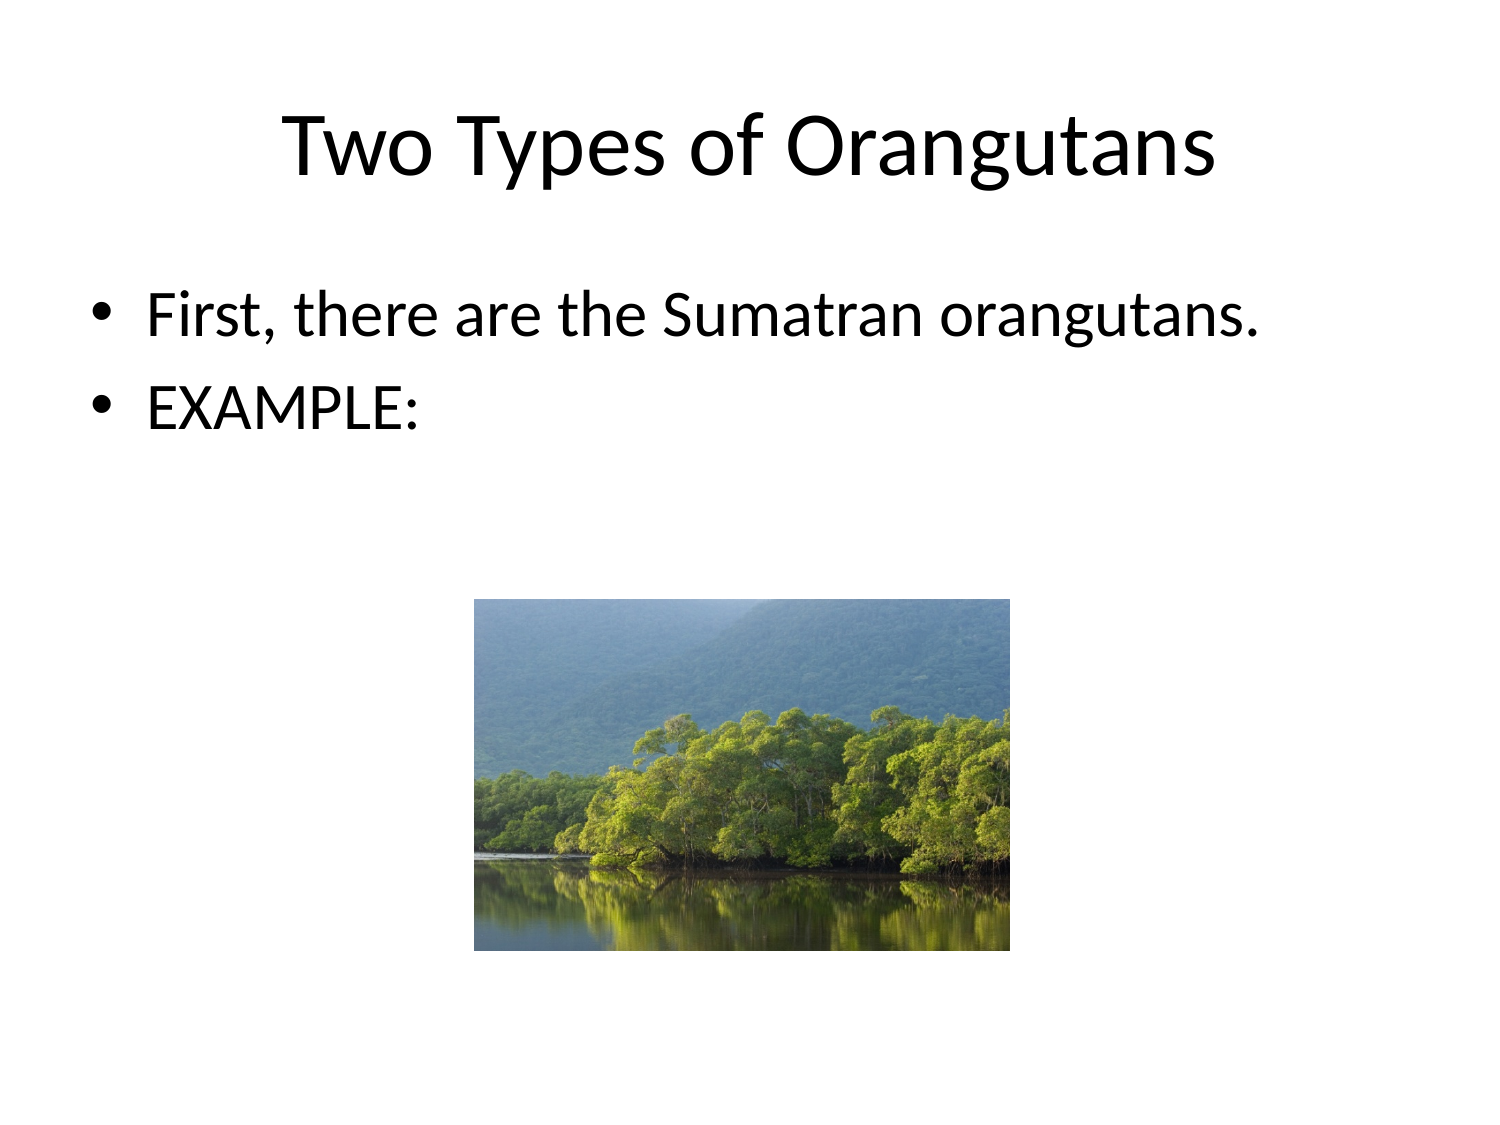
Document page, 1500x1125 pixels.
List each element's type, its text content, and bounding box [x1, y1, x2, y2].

picture [474, 599, 1010, 951]
list First, there are the Sumatran orangutans. EXAMPLE: [75, 262, 1425, 1005]
title Two Types of Orangutans [75, 45, 1425, 233]
